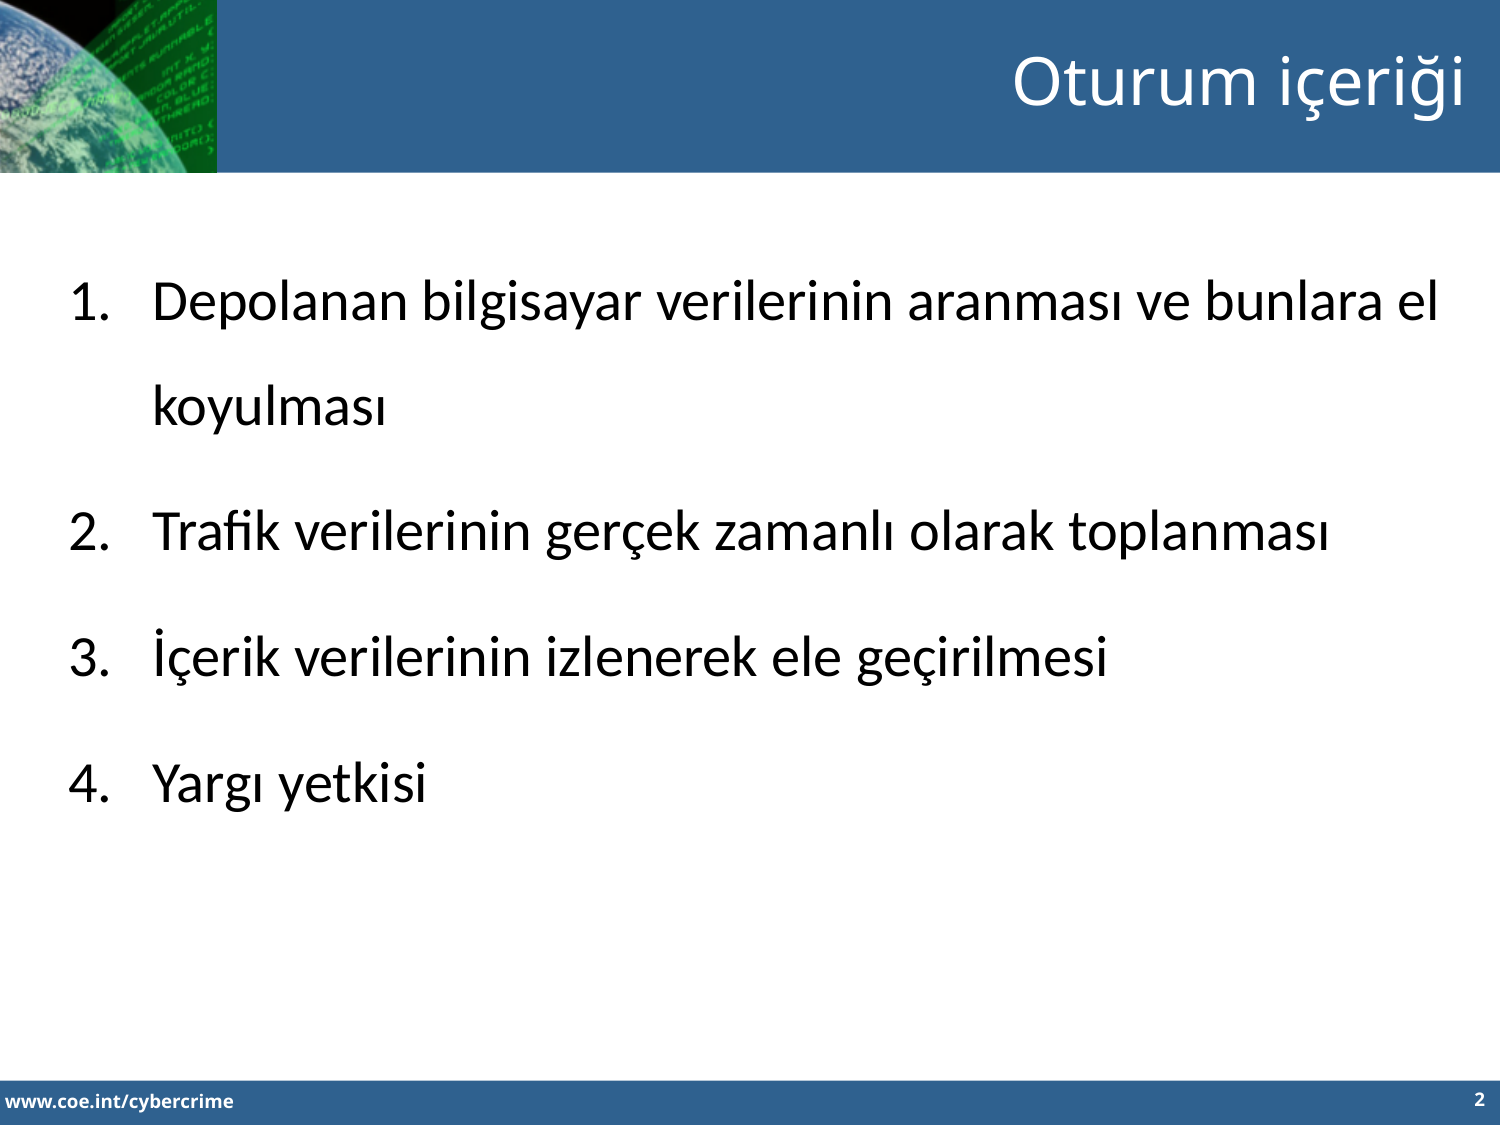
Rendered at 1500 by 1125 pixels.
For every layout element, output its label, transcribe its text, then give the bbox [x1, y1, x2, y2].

text_box Oturum içeriği [230, 31, 1483, 126]
list Depolanan bilgisayar verilerinin aranması ve bunlara el koyulması Trafik verilerinin gerçek zamanlı olarak toplanması İçerik verilerinin izlenerek ele geçirilmesi Yargı yetkisi [53, 219, 1459, 1036]
picture [0, 1, 217, 173]
